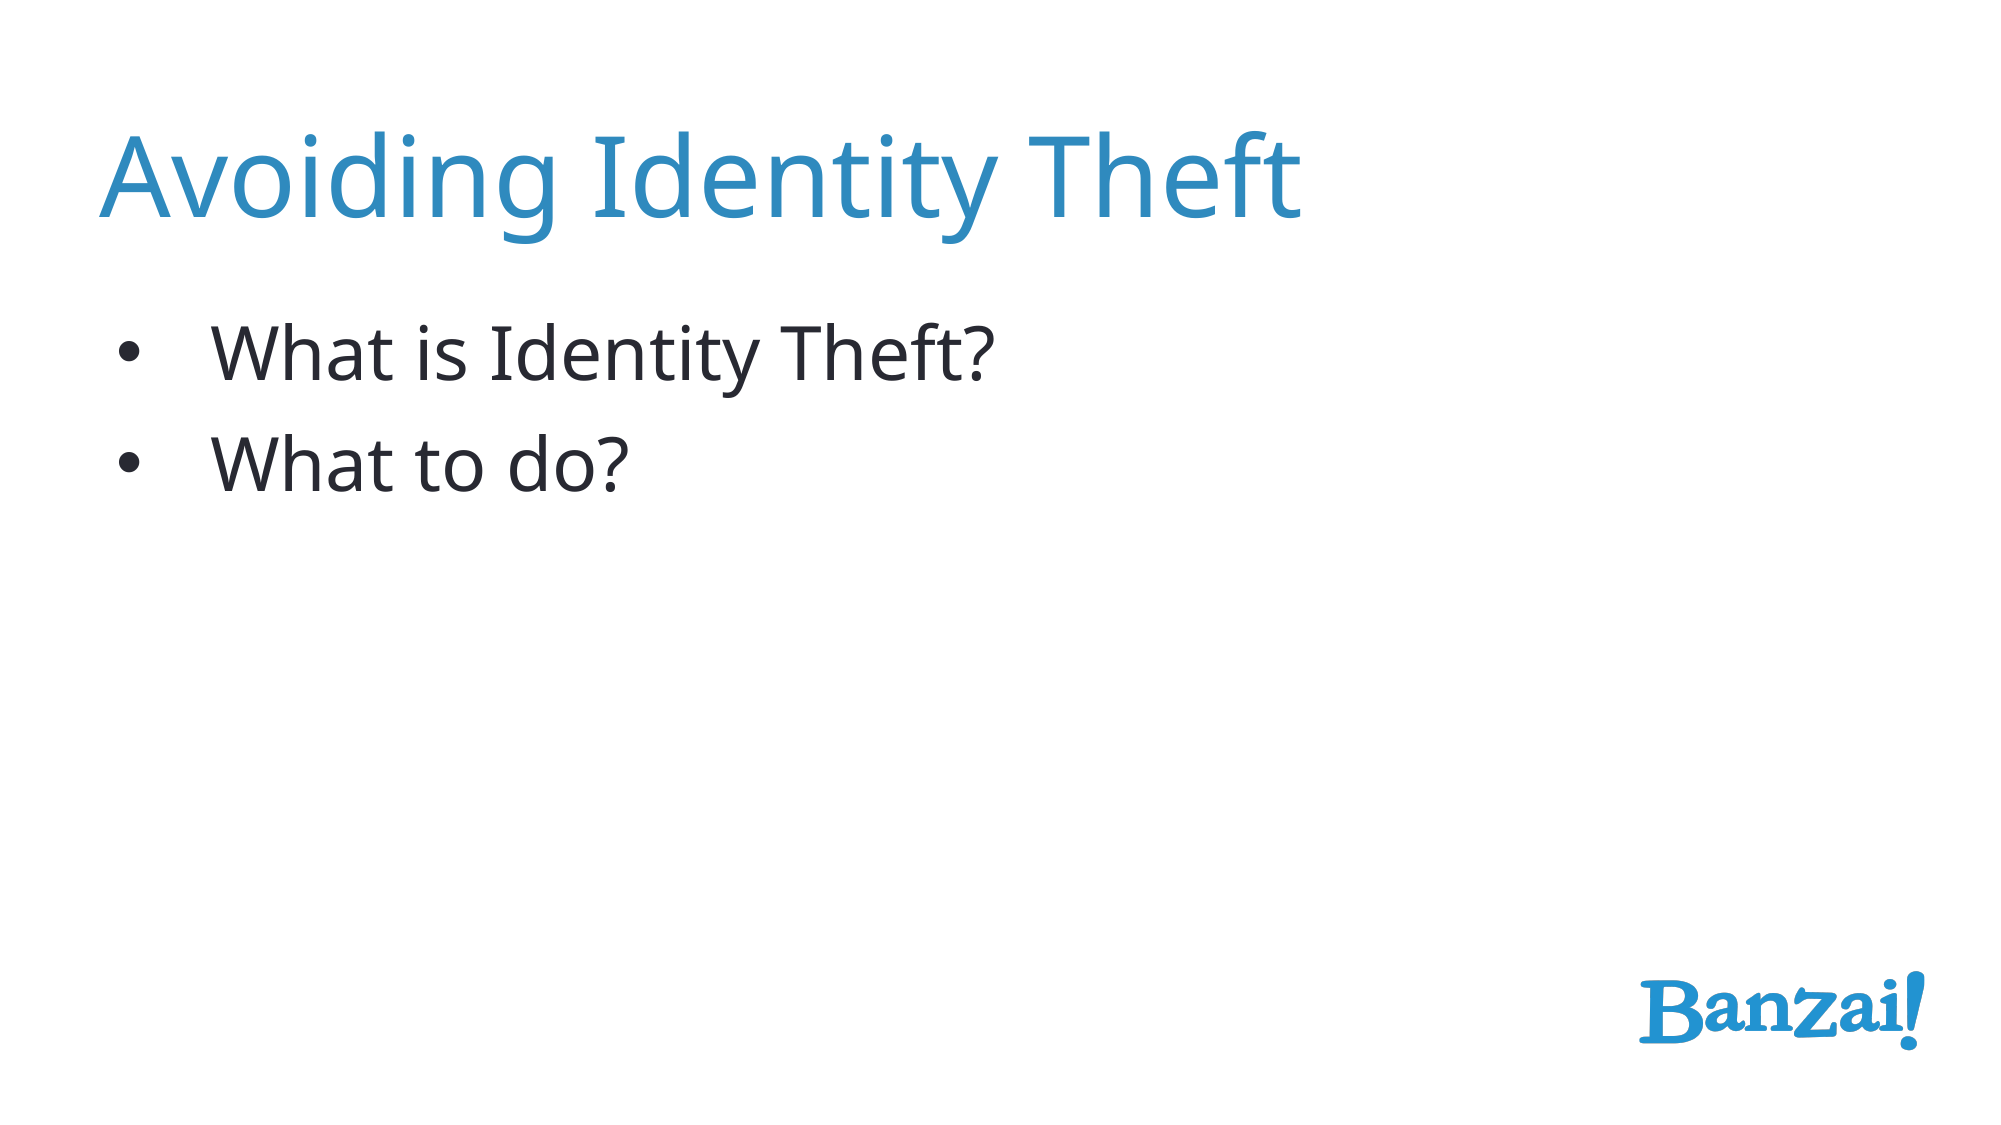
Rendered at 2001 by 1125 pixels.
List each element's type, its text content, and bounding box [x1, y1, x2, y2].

subtitle What is Identity Theft? What to do? [108, 297, 1875, 1019]
picture [1639, 971, 1925, 1055]
title Avoiding Identity Theft [91, 16, 1892, 250]
